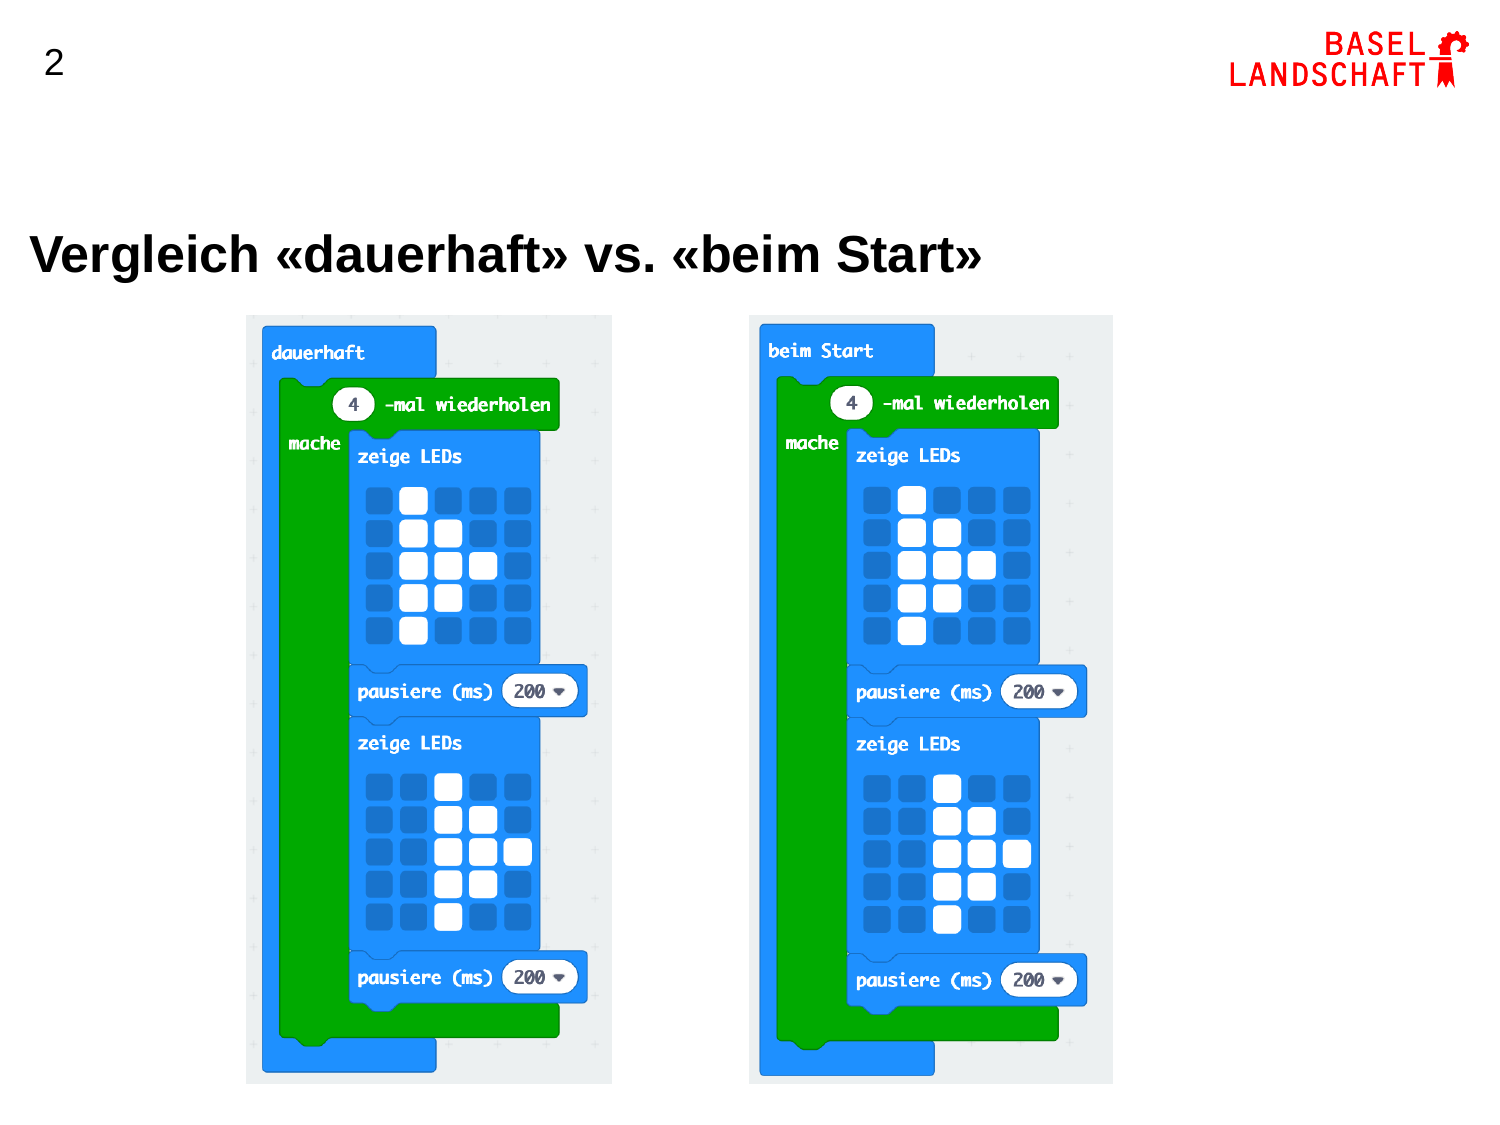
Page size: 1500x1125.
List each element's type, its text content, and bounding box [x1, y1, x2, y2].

picture [819, 31, 1469, 159]
slide_number 2 [29, 30, 164, 91]
picture [246, 315, 612, 1084]
picture [749, 315, 1113, 1084]
title Vergleich «dauerhaft» vs. «beim Start» [29, 159, 1471, 281]
